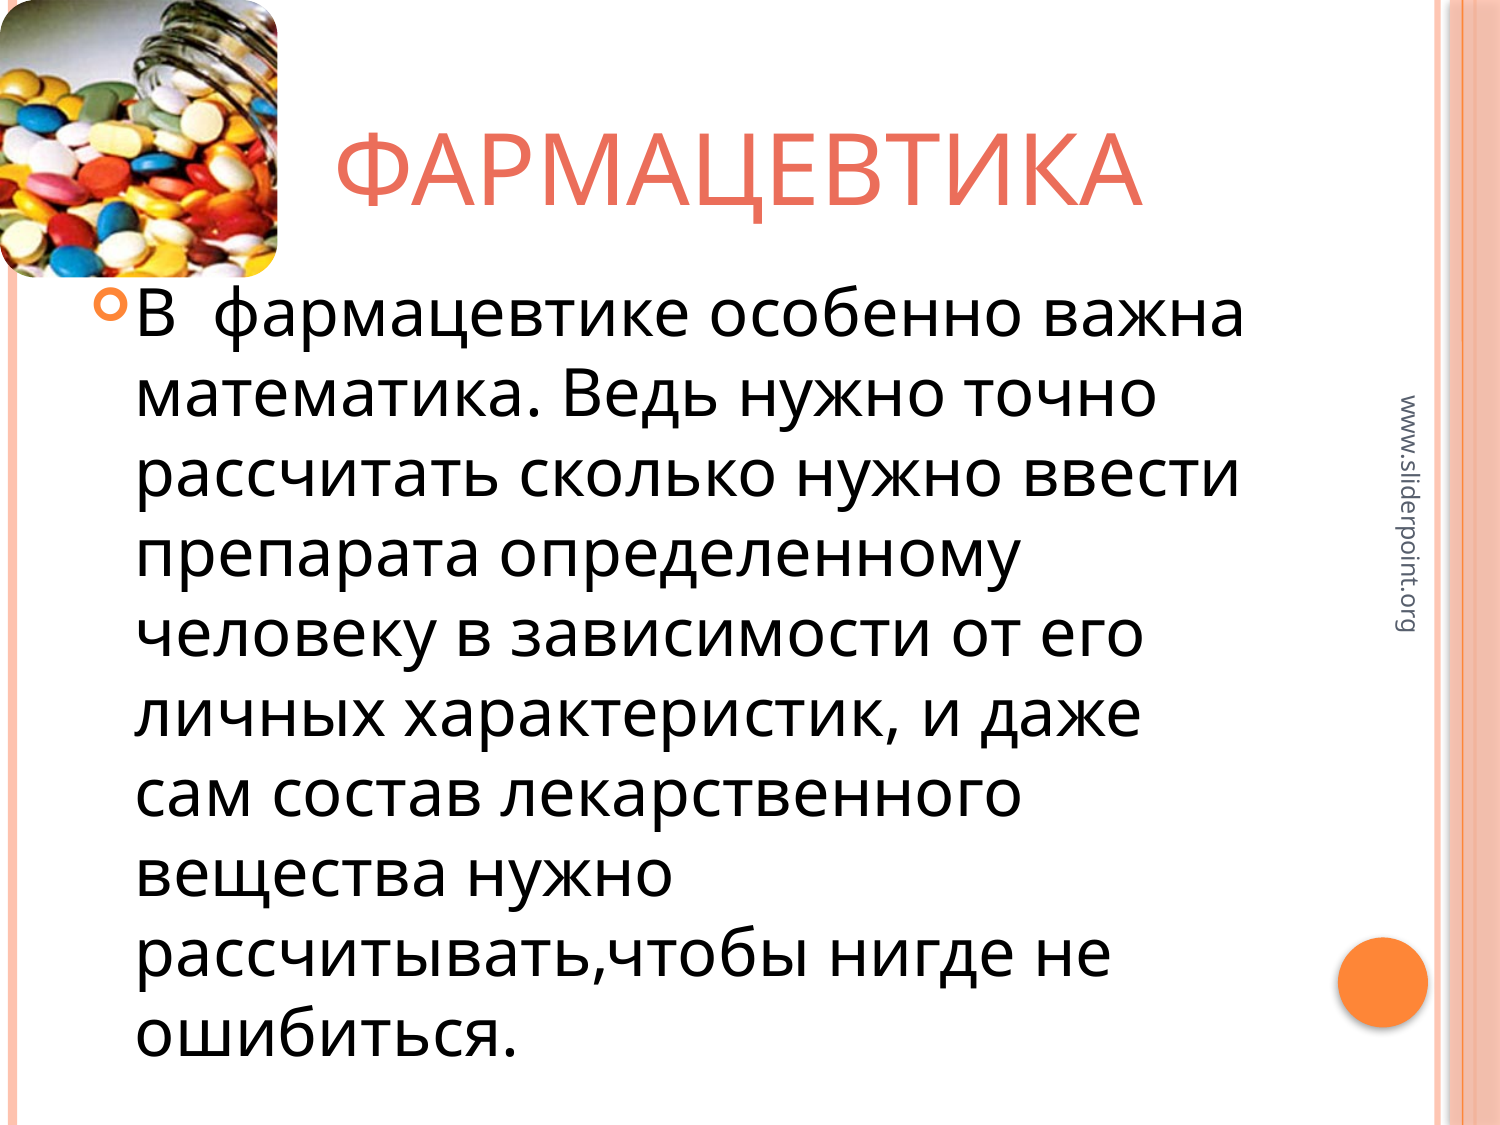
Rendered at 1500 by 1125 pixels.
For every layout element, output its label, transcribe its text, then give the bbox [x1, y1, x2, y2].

picture [0, 0, 278, 278]
list В фармацевтике особенно важна математика. Ведь нужно точно рассчитать сколько нужно ввести препарата определенному человеку в зависимости от его личных характеристик, и даже сам состав лекарственного вещества нужно рассчитывать,чтобы нигде не ошибиться. [75, 262, 1300, 1062]
footer www.sliderpoint.org [1379, 380, 1440, 906]
title Фармацевтика [283, 45, 1300, 233]
